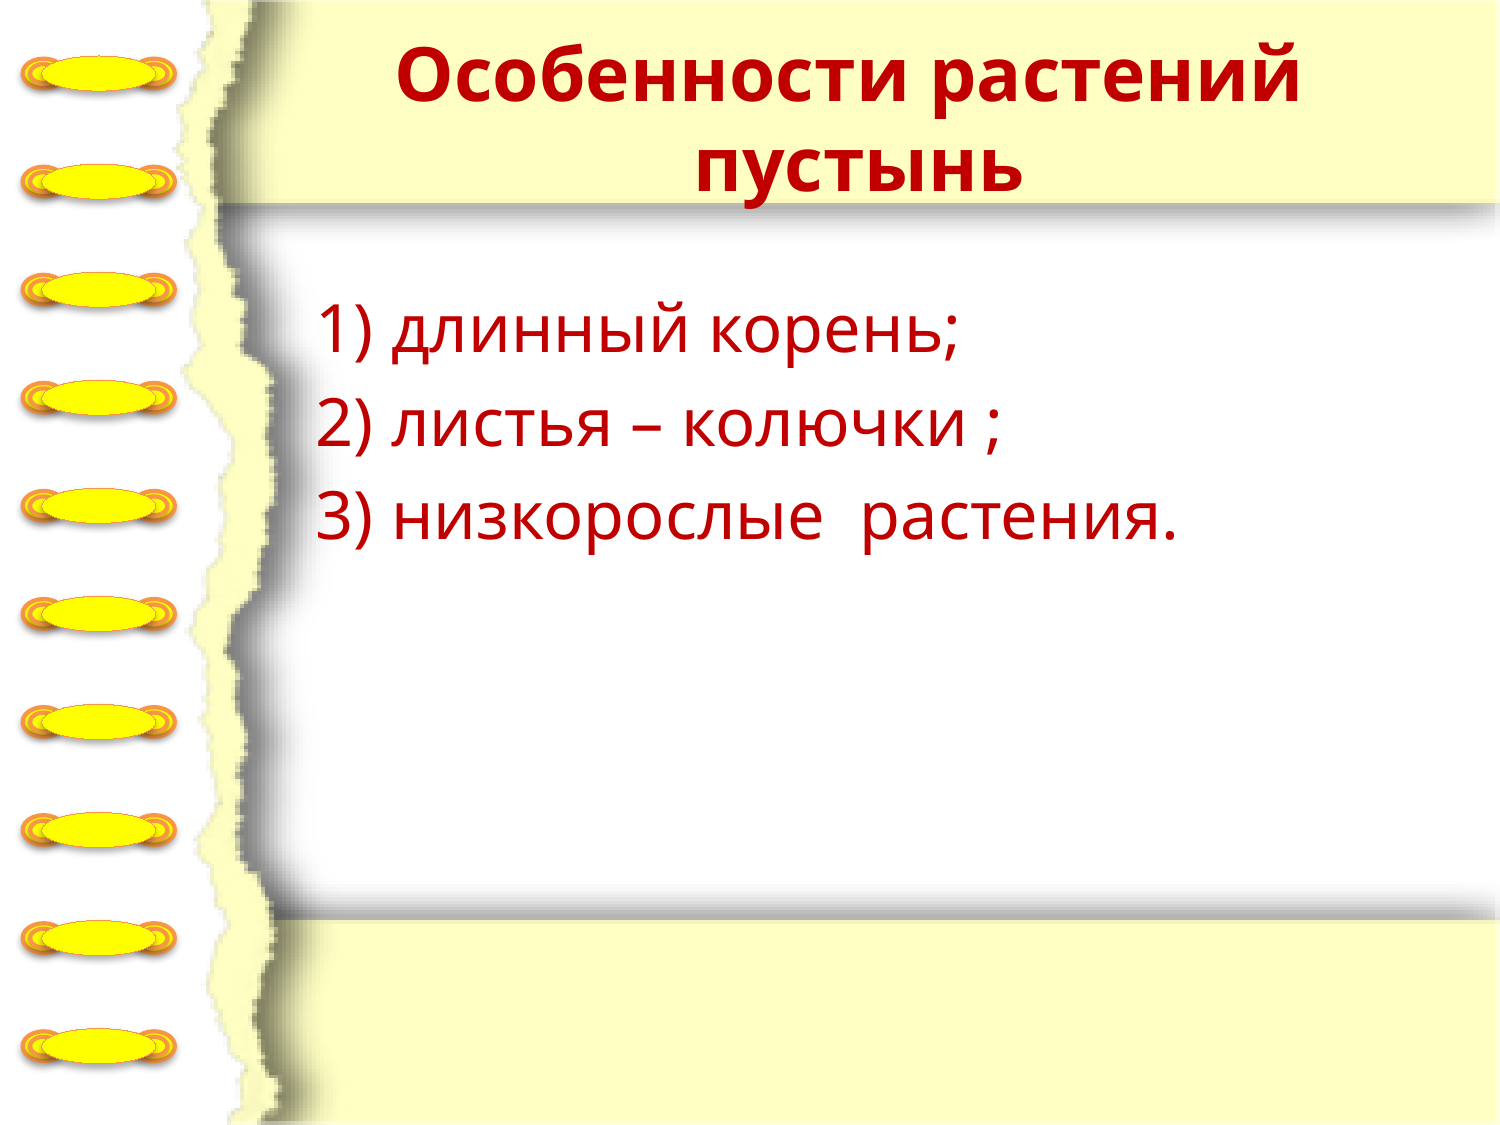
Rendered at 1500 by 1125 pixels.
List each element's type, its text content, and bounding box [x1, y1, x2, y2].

text_box 1) длинный корень; 2) листья – колючки ; 3) низкорослые растения. [301, 278, 1306, 641]
text_box Особенности растений пустынь [221, 19, 1497, 214]
